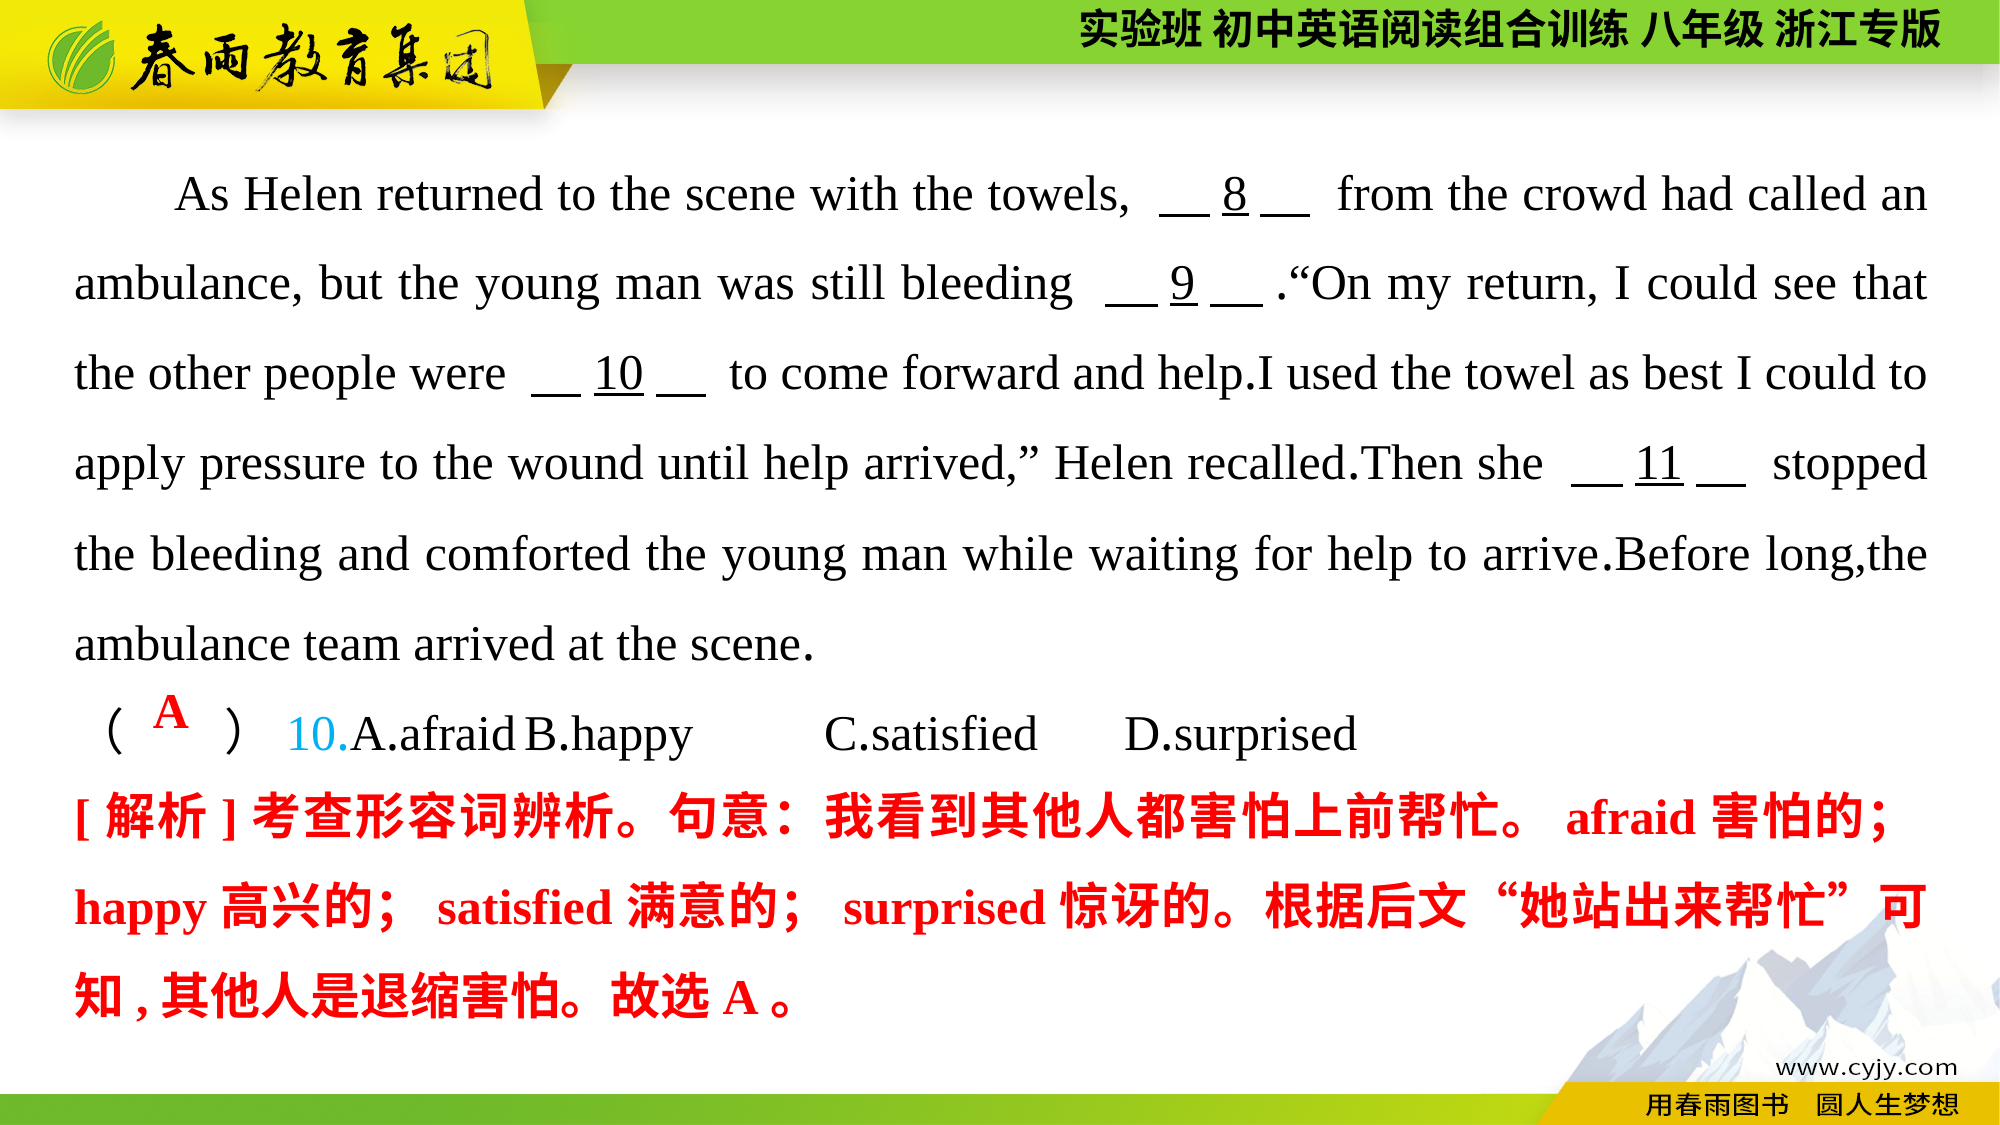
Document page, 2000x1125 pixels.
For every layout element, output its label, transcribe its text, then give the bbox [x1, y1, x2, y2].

list As Helen returned to the scene with the towels, 8 from the crowd had called an ambulance, but the young man was still bleeding 9 .“On my return, I could see that the other people were 10 to come forward and help.I used the towel as best I could to apply pressure to the wound until help arrived,” Helen recalled.Then she 11 stopped the bleeding and comforted the young man while waiting for help to arrive.Before long,the ambulance team arrived at the scene. （ ）10.A.afraid B.happy C.satisfied D.surprised [59, 122, 1944, 746]
text_box [解析]考查形容词辨析。句意：我看到其他人都害怕上前帮忙。afraid害怕的；happy高兴的；satisfied满意的；surprised惊讶的。根据后文“她站出来帮忙”可知,其他人是退缩害怕。故选A。 [59, 746, 1944, 1032]
picture [0, 0, 2000, 1125]
text_box A [138, 671, 204, 746]
